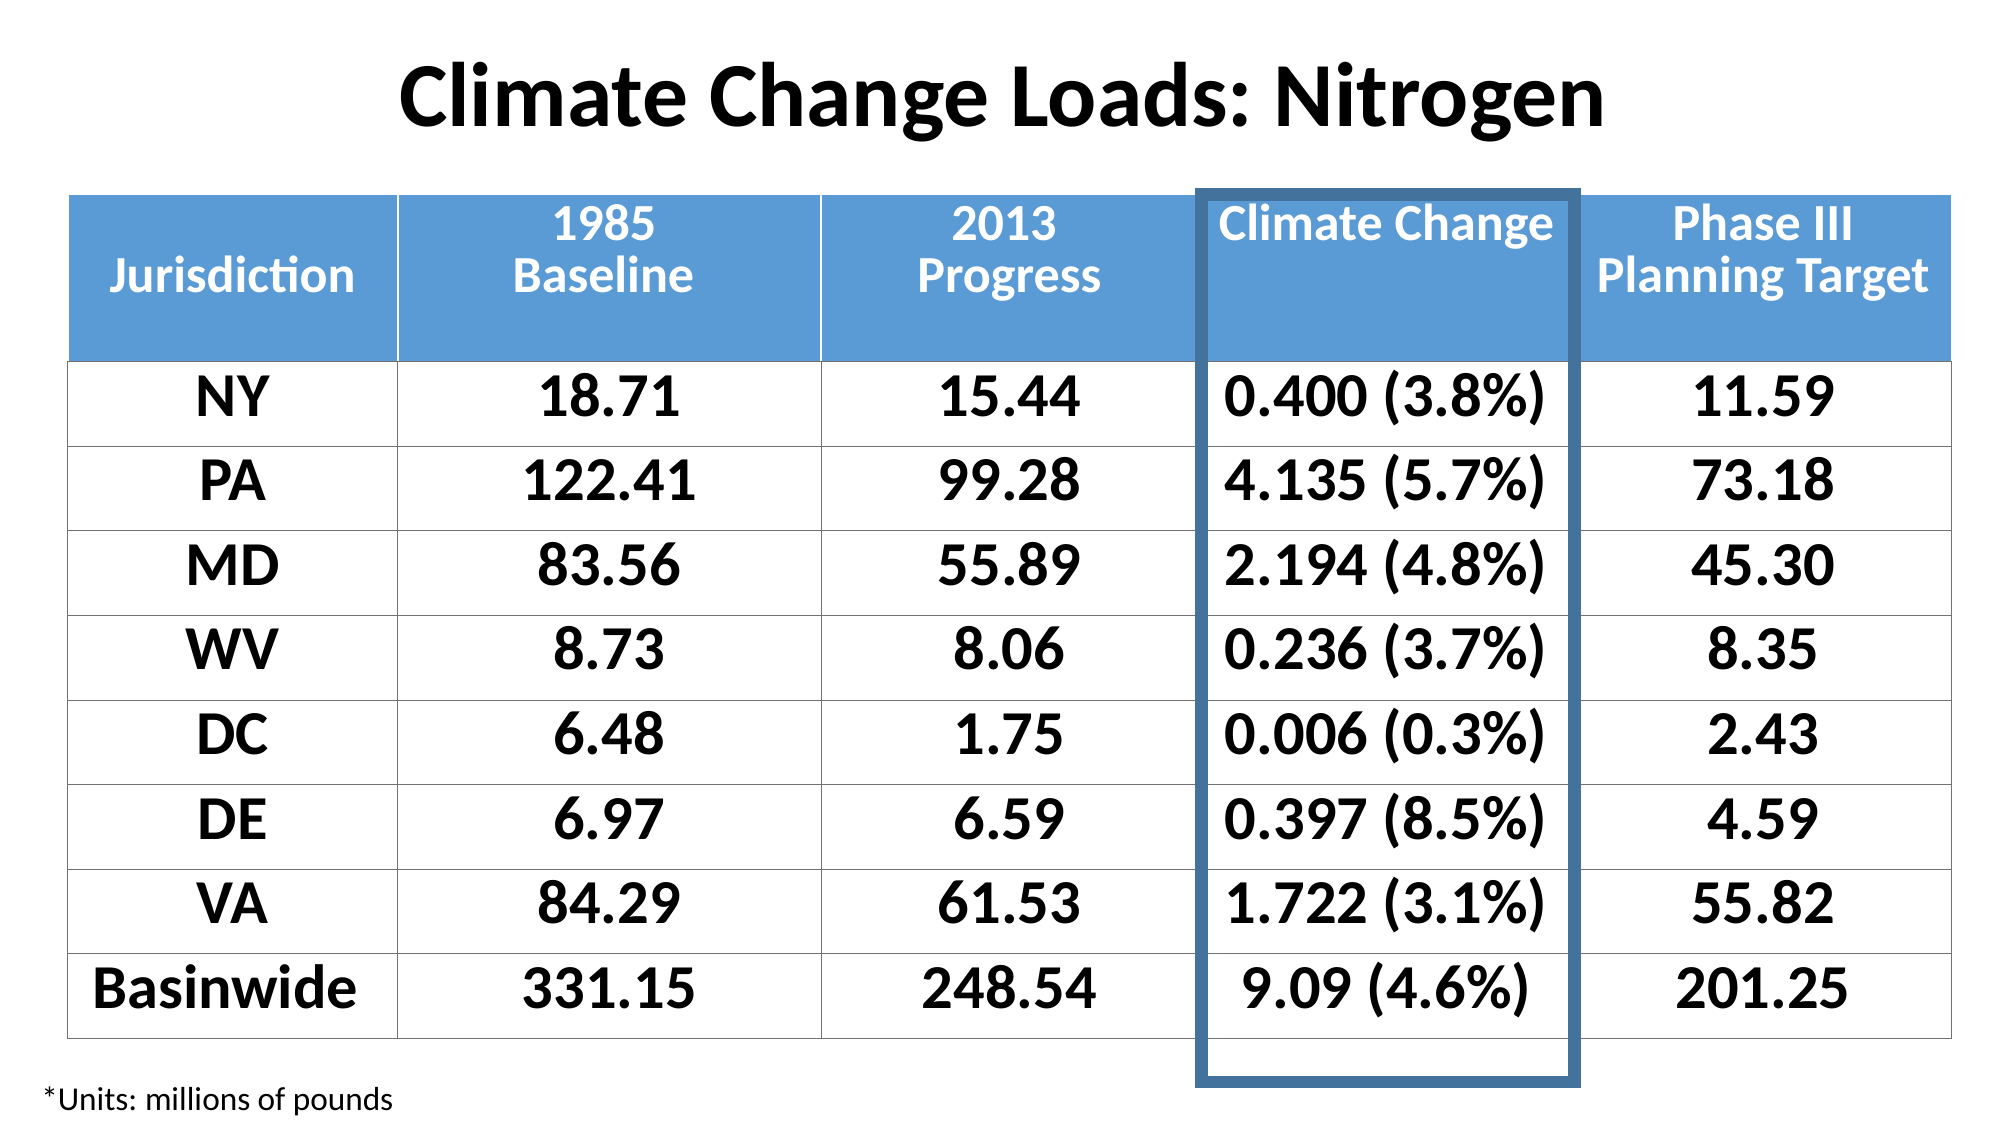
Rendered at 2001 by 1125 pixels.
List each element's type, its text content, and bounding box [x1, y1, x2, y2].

table_cell PA [68, 447, 397, 530]
table_cell 6.48 [398, 701, 821, 784]
table_cell 55.89 [822, 531, 1198, 615]
table_cell 2.43 [1576, 701, 1951, 784]
table_cell Basinwide [68, 954, 397, 1038]
table_header Phase III Planning Target [1576, 195, 1951, 361]
table_cell 45.30 [1576, 531, 1951, 615]
table_cell 4.59 [1576, 785, 1951, 869]
text_box *Units: millions of pounds [26, 1069, 506, 1125]
table_cell MD [68, 531, 397, 615]
table_cell 122.41 [398, 447, 821, 530]
text_box Climate Change Loads: Nitrogen [141, 0, 1867, 195]
table_cell 83.56 [398, 531, 821, 615]
table_cell 8.73 [398, 616, 821, 700]
table_cell 55.82 [1576, 870, 1951, 953]
table_cell 8.06 [822, 616, 1198, 700]
table_cell 84.29 [398, 870, 821, 953]
table_cell 6.97 [398, 785, 821, 869]
table_cell 1.75 [822, 701, 1198, 784]
table_cell 331.15 [398, 954, 821, 1038]
table_cell 6.59 [822, 785, 1198, 869]
table_cell 11.59 [1576, 362, 1951, 446]
table_header Jurisdiction [69, 195, 397, 361]
table_cell VA [68, 870, 397, 953]
table_header 1985 Baseline [399, 195, 820, 361]
table_header 2013 Progress [822, 195, 1197, 361]
table_cell 8.35 [1576, 616, 1951, 700]
table_cell WV [68, 616, 397, 700]
table_cell 99.28 [822, 447, 1198, 530]
table_cell 201.25 [1576, 954, 1951, 1038]
table_cell 248.54 [822, 954, 1198, 1038]
table_cell 15.44 [822, 362, 1198, 446]
table_cell 73.18 [1576, 447, 1951, 530]
table_cell 18.71 [398, 362, 821, 446]
table_cell 61.53 [822, 870, 1198, 953]
table_cell DC [68, 701, 397, 784]
table_cell NY [68, 362, 397, 446]
text_box [1201, 193, 1576, 1083]
table_cell DE [68, 785, 397, 869]
